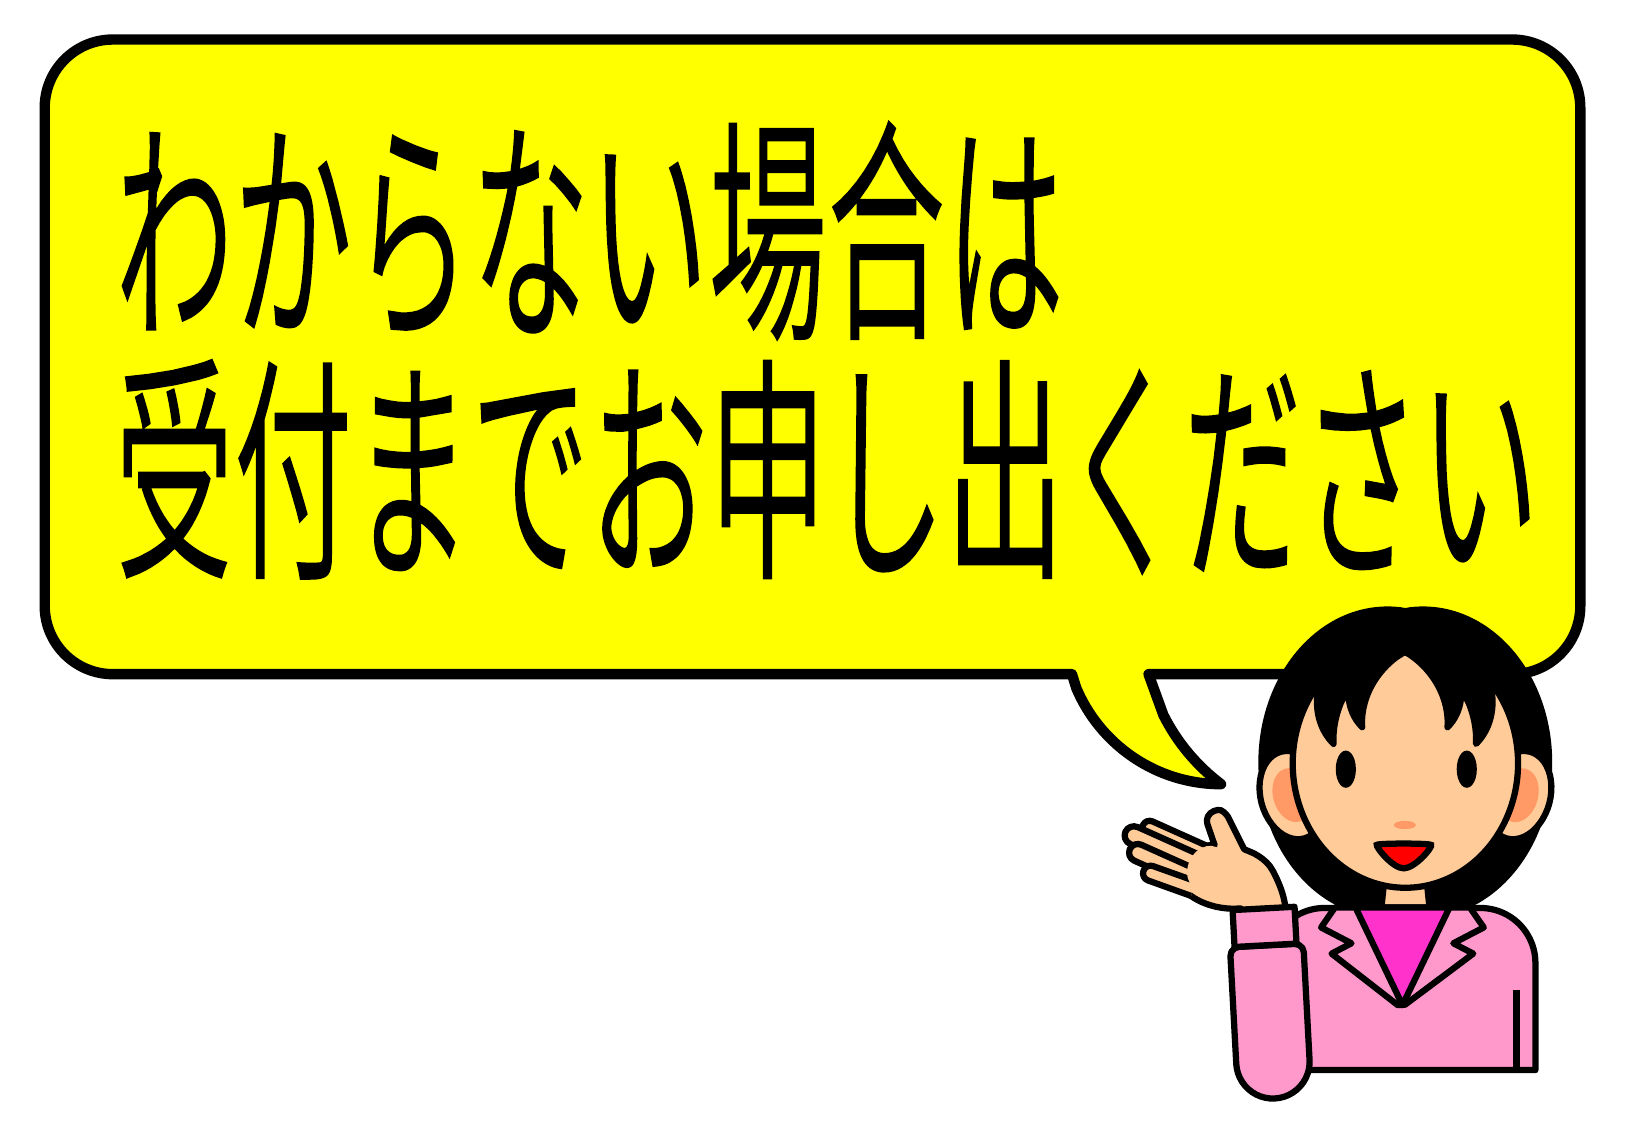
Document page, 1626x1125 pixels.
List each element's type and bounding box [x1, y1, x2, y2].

text_box [42, 37, 1583, 764]
text_box [1144, 609, 1551, 1089]
